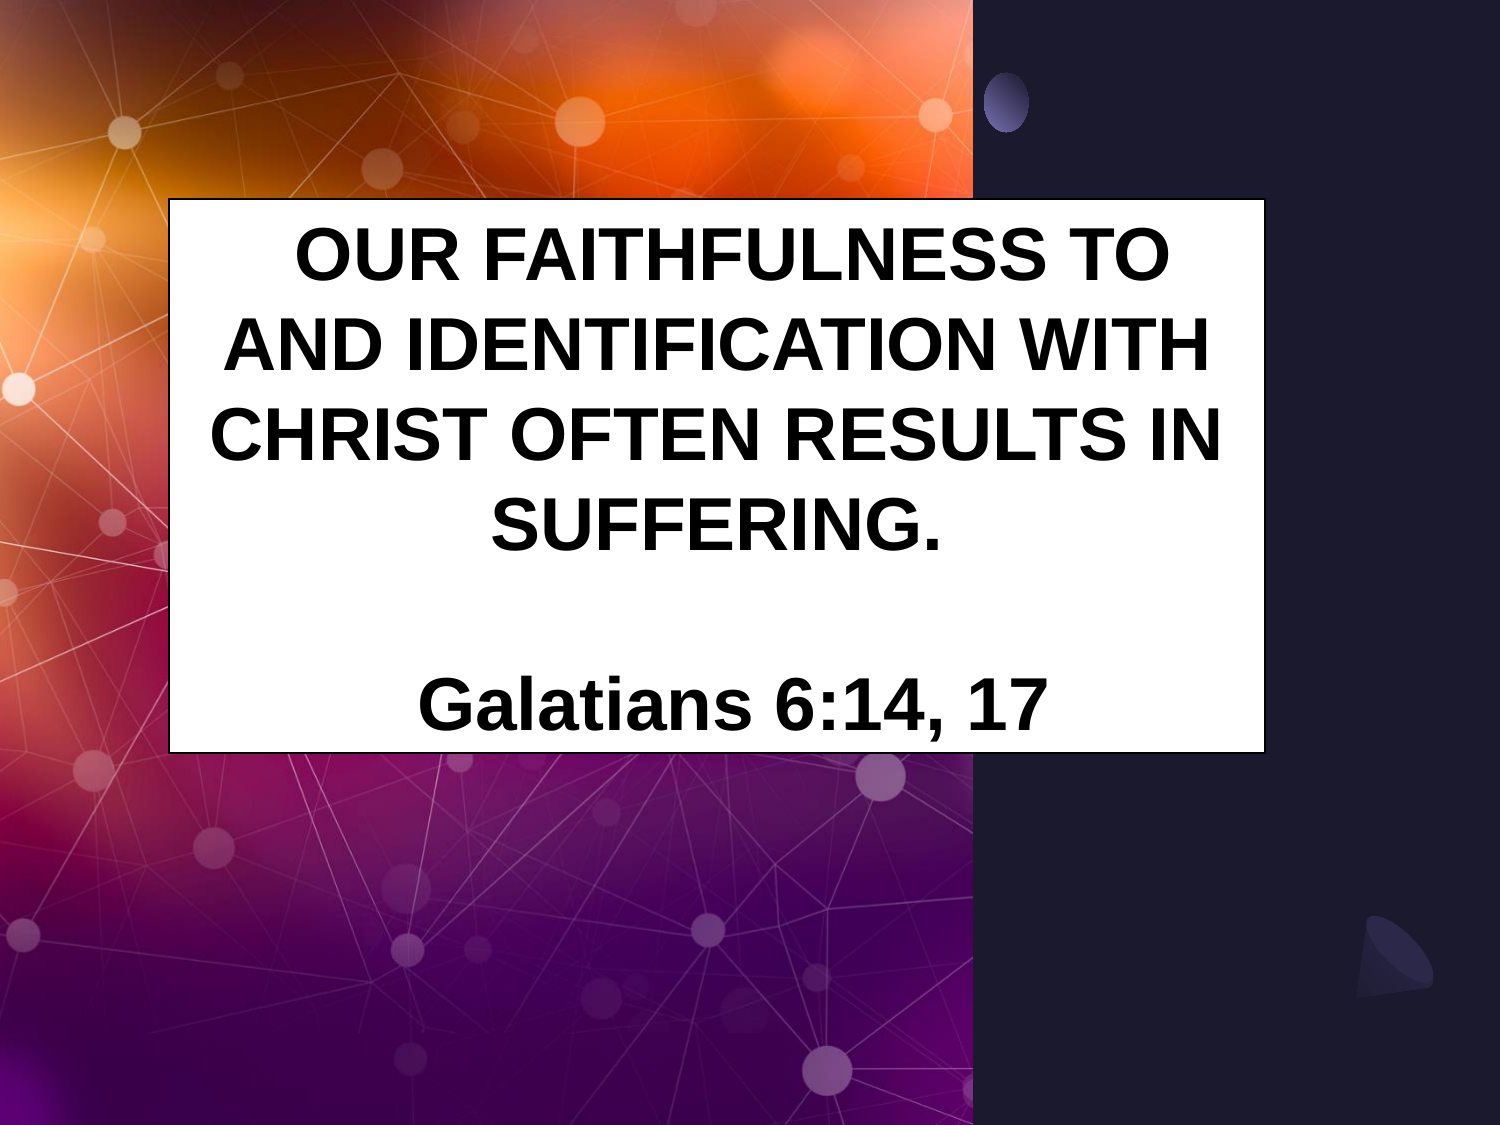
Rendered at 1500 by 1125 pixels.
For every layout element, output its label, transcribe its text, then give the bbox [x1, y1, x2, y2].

text_box OUR FAITHFULNESS TO AND IDENTIFICATION WITH CHRIST OFTEN RESULTS IN SUFFERING. Galatians 6:14, 17 [973, 198, 1266, 754]
picture [0, 0, 973, 1125]
